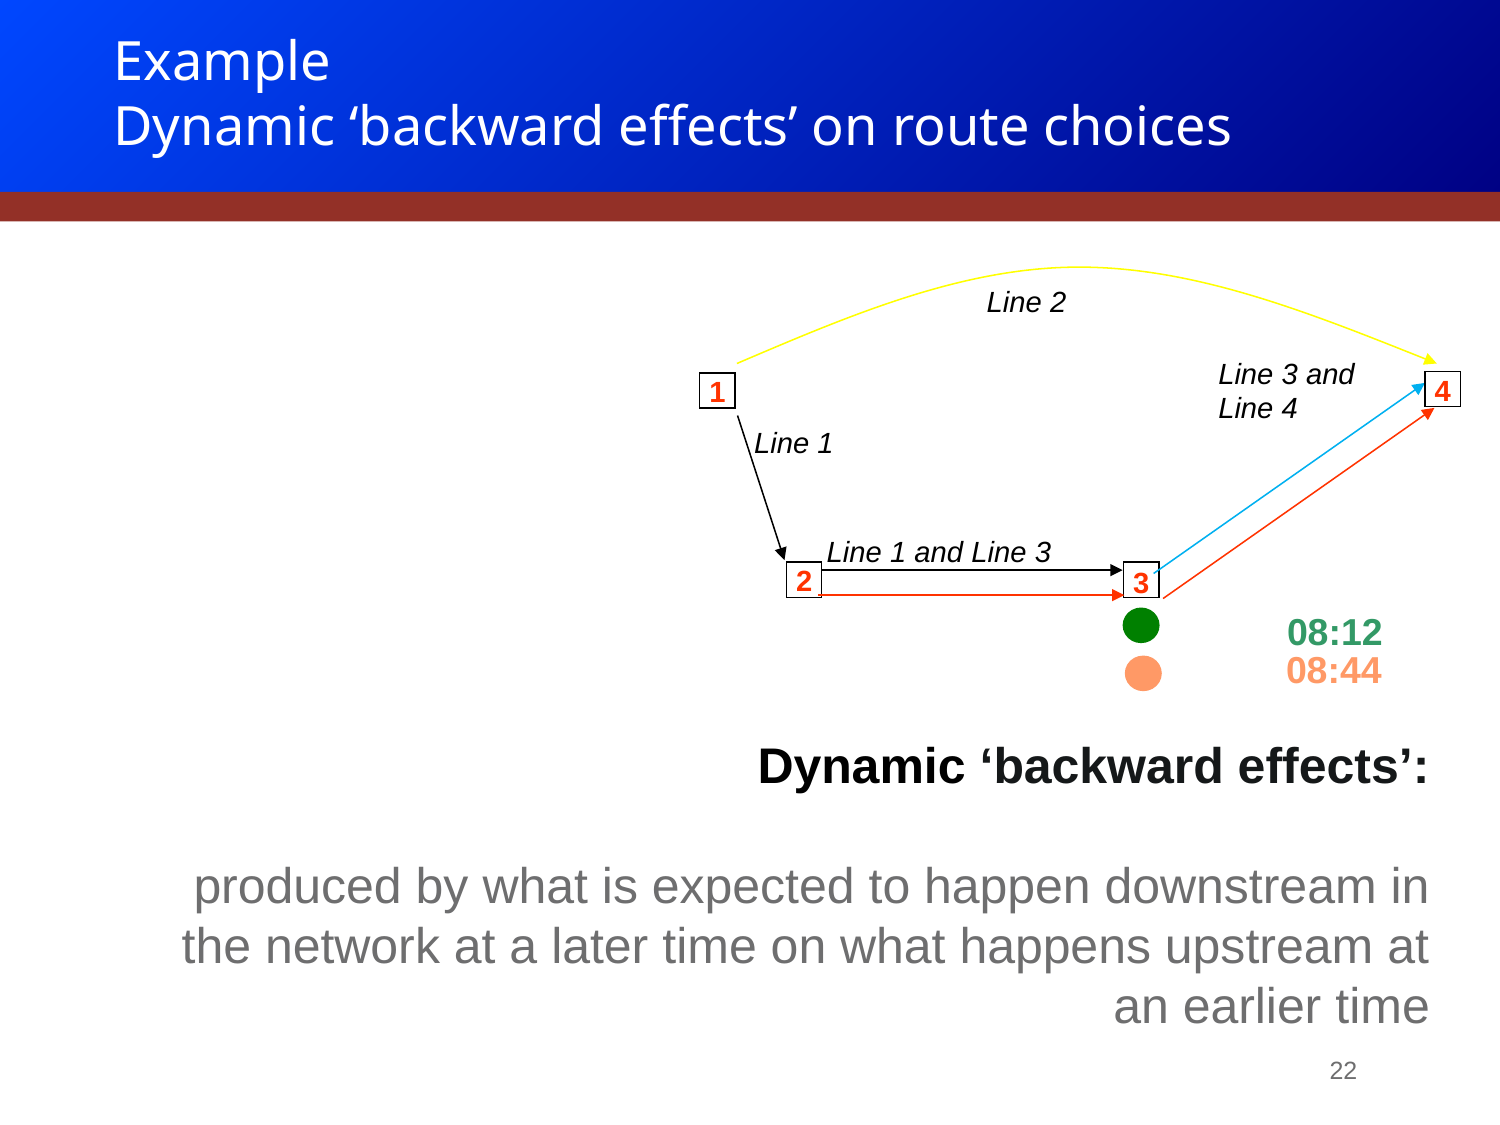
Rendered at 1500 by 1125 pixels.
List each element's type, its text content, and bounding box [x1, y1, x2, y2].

text_box Example Dynamic ‘backward effects’ on route choices [113, 101, 1341, 221]
text_box Dynamic ‘backward effects’: produced by what is expected to happen downstream in the network at a later time on what happens upstream at an earlier time [100, 726, 1446, 1042]
text_box 08:12 [1194, 616, 1398, 661]
text_box [1123, 616, 1159, 643]
text_box 08:44 [1194, 638, 1397, 699]
text_box [1125, 656, 1162, 691]
slide_number 22 [1022, 1046, 1373, 1103]
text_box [694, 266, 1471, 608]
